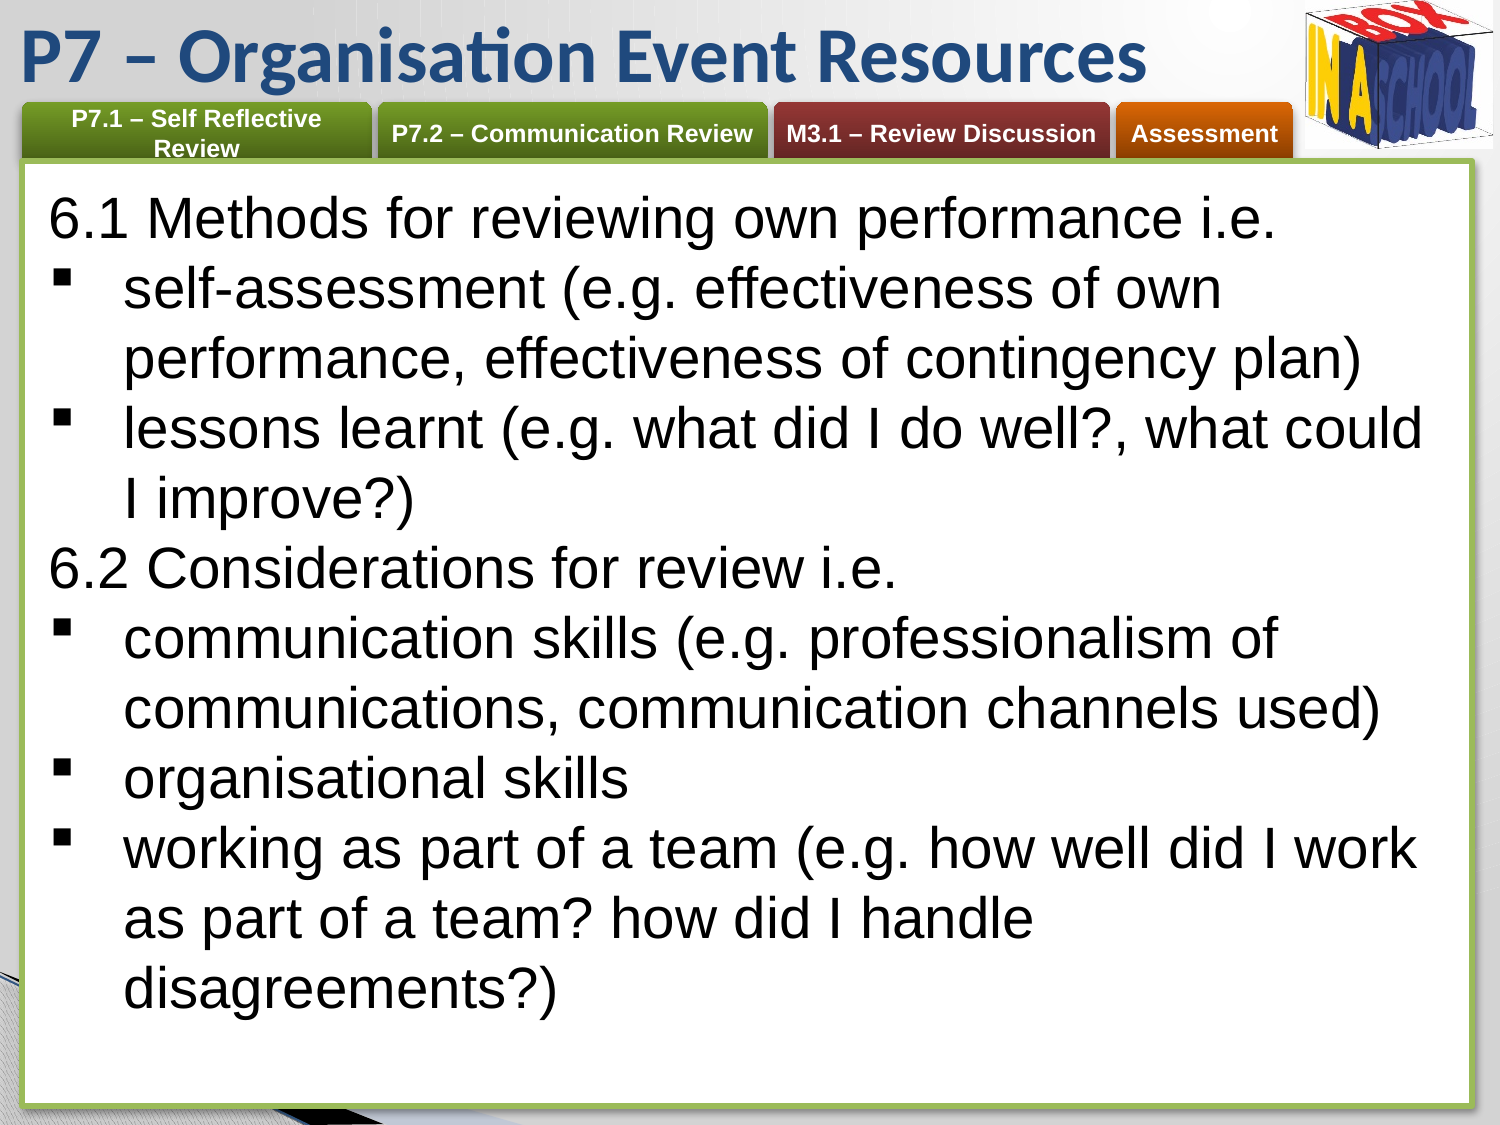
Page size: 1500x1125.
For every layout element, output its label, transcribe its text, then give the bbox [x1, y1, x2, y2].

title P7 – Organisation Event Resources [5, 0, 1270, 102]
text_box 6.1 Methods for reviewing own performance i.e. self-assessment (e.g. effectiveness of own performance, effectiveness of contingency plan) lessons learnt (e.g. what did I do well?, what could I improve?) 6.2 Considerations for review i.e. communication skills (e.g. professionalism of communications, communication channels used) organisational skills working as part of a team (e.g. how well did I work as part of a team? how did I handle disagreements?) [34, 172, 1454, 1028]
picture [1305, 0, 1494, 149]
picture [281, 1114, 303, 1125]
